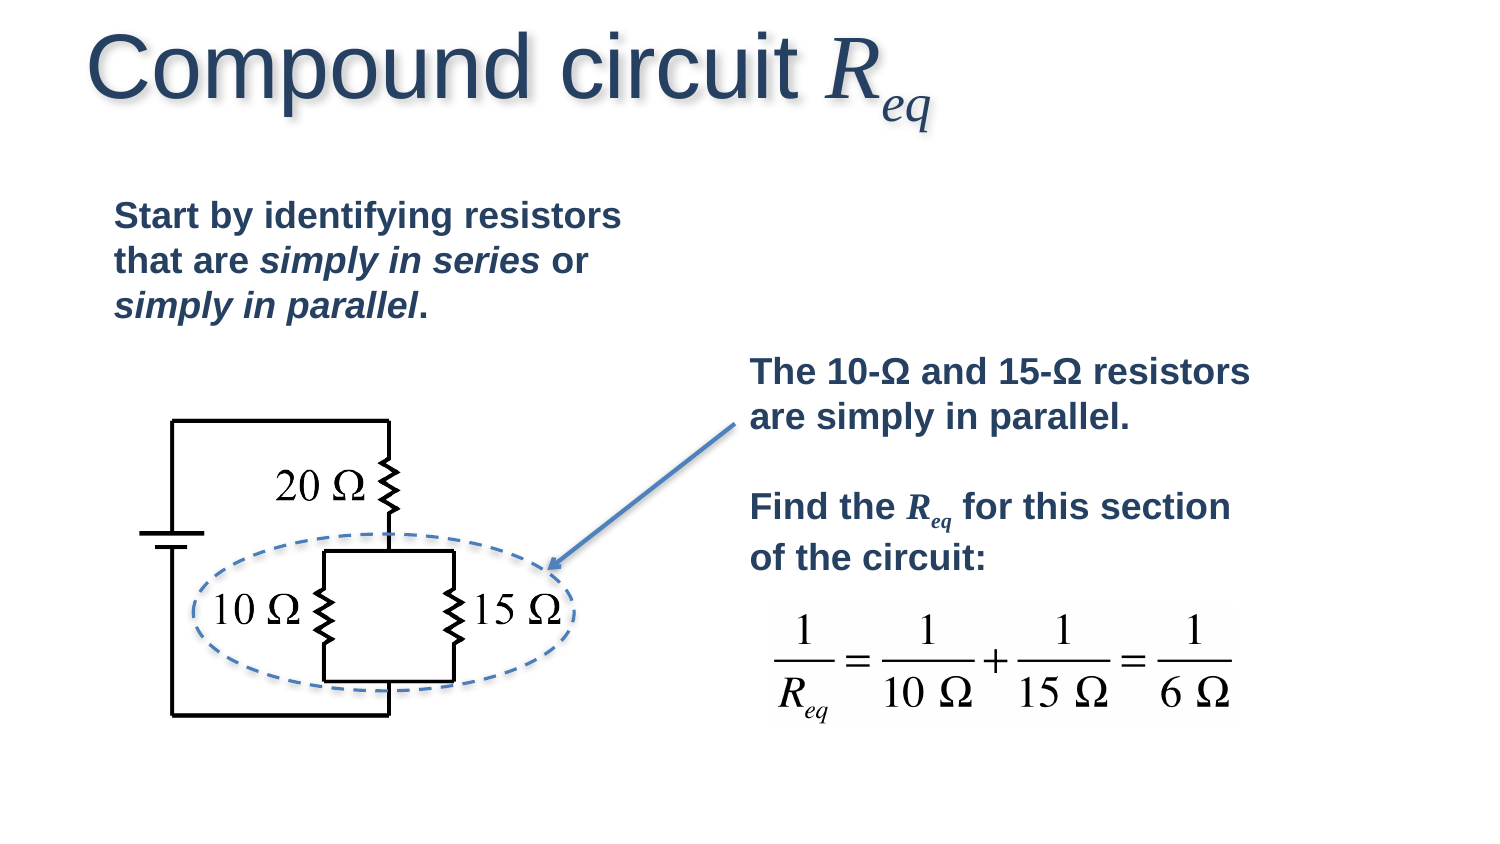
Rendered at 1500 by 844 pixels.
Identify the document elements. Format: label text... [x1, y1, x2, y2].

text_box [547, 423, 736, 571]
text_box The 10-Ω and 15-Ω resistors are simply in parallel. Find the Req for this section of the circuit: [734, 339, 1272, 586]
text_box Compound circuit Req [70, 0, 1465, 206]
picture [767, 605, 1238, 726]
text_box Start by identifying resistors that are simply in series or simply in parallel. [99, 213, 665, 379]
picture [102, 410, 575, 726]
